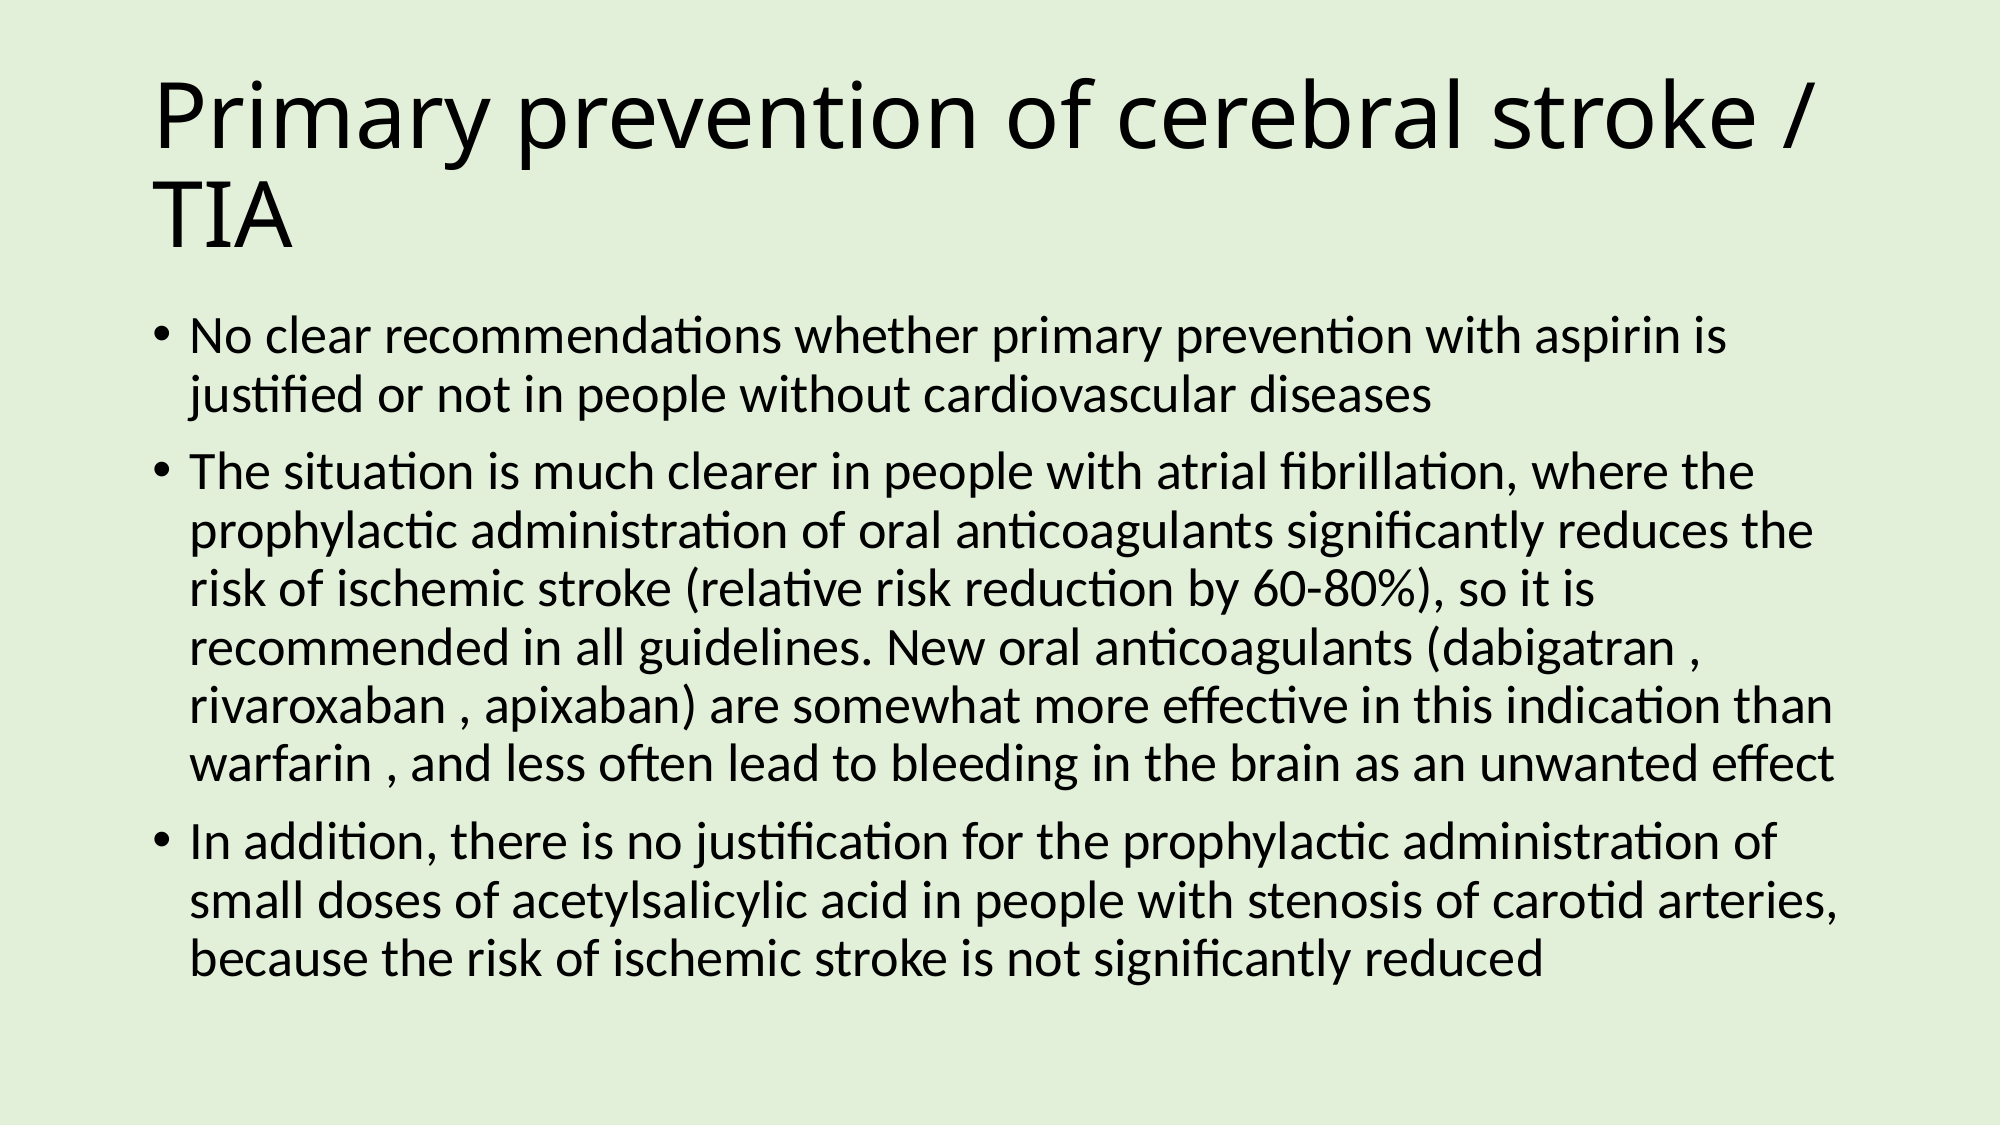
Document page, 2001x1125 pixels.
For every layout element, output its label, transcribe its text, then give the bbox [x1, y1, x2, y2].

title Primary prevention of cerebral stroke / TIA [137, 59, 1863, 278]
list No clear recommendations whether primary prevention with aspirin is justified or not in people without cardiovascular diseases The situation is much clearer in people with atrial fibrillation, where the prophylactic administration of oral anticoagulants significantly reduces the risk of ischemic stroke (relative risk reduction by 60-80%), so it is recommended in all guidelines. New oral anticoagulants (dabigatran , rivaroxaban , apixaban) are somewhat more effective in this indication than warfarin , and less often lead to bleeding in the brain as an unwanted effect In addition, there is no justification for the prophylactic administration of small doses of acetylsalicylic acid in people with stenosis of carotid arteries, because the risk of ischemic stroke is not significantly reduced [137, 299, 1863, 1014]
